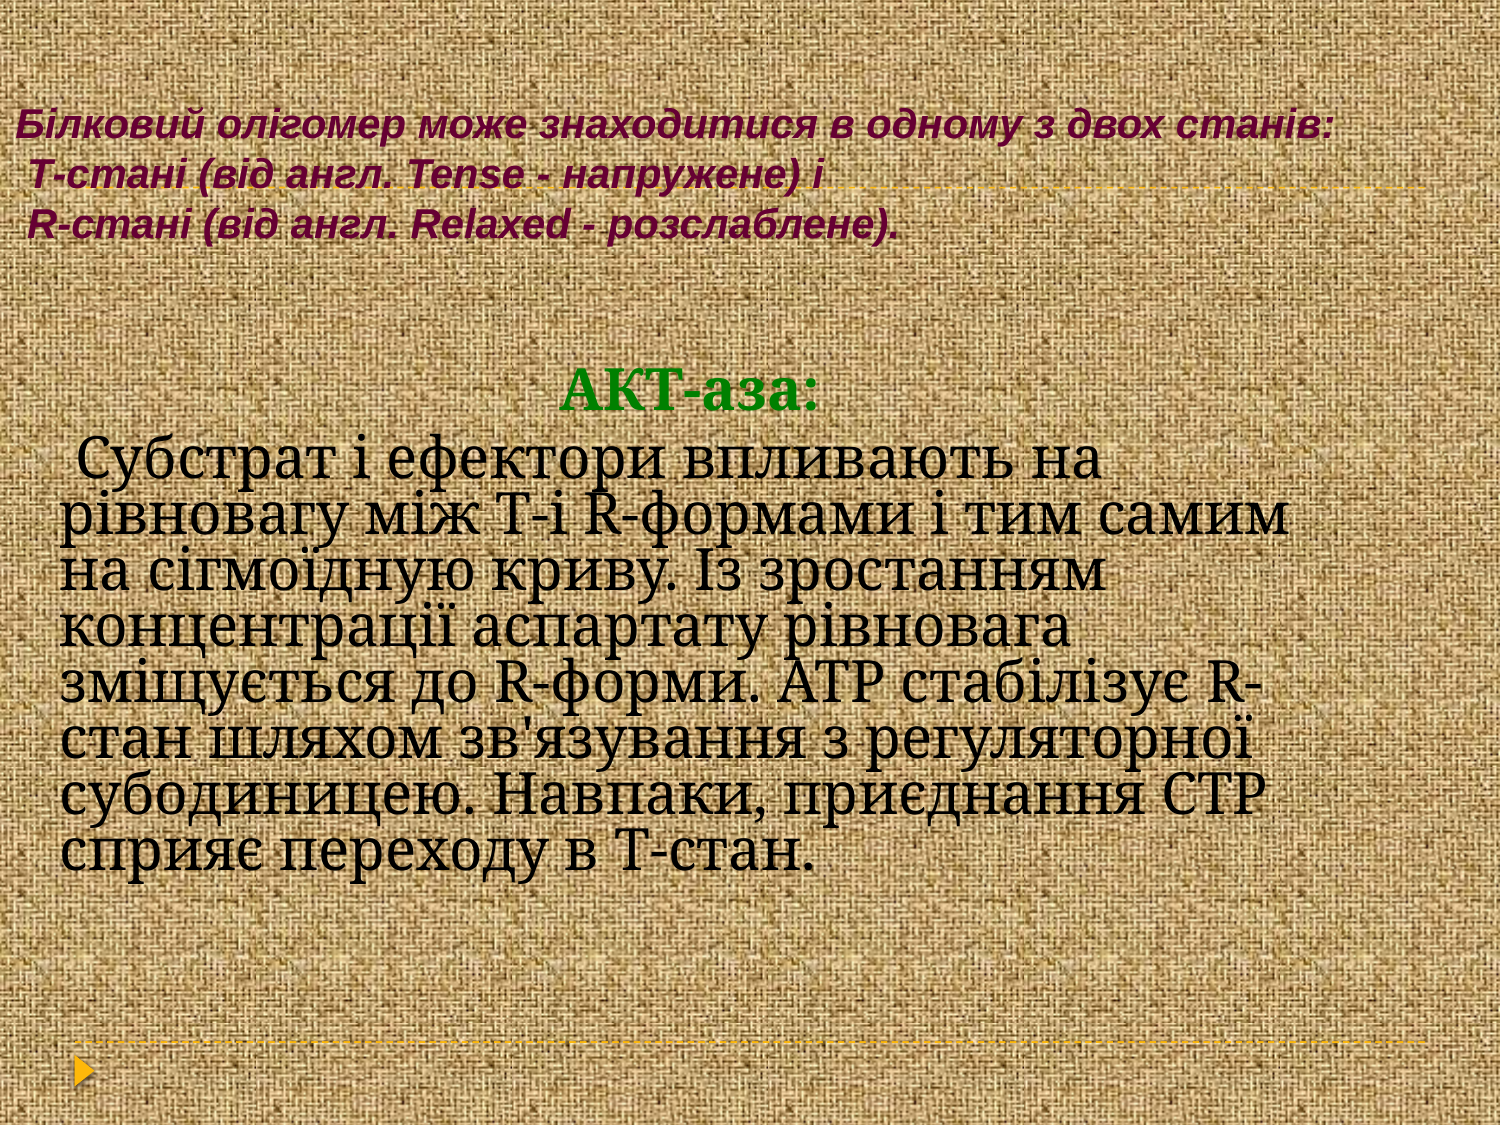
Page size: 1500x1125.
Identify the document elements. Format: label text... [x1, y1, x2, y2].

list АКТ-аза: Субстрат і ефектори впливають на рівновагу між Т-і R-формами і тим самим на сігмоїдную криву. Із зростанням концентрації аспартату рівновага зміщується до R-форми. АТР стабілізує R-стан шляхом зв'язування з регуляторної субодиницею. Навпаки, приєднання СTP сприяє переходу в Т-стан. [0, 357, 1350, 1005]
picture [0, 0, 1500, 1125]
text_box Білковий олігомер може знаходитися в одному з двох станів: Т-стані (від англ. Tense - напружене) і R-стані (від англ. Relaxed - розслаблене). [0, 89, 1496, 254]
